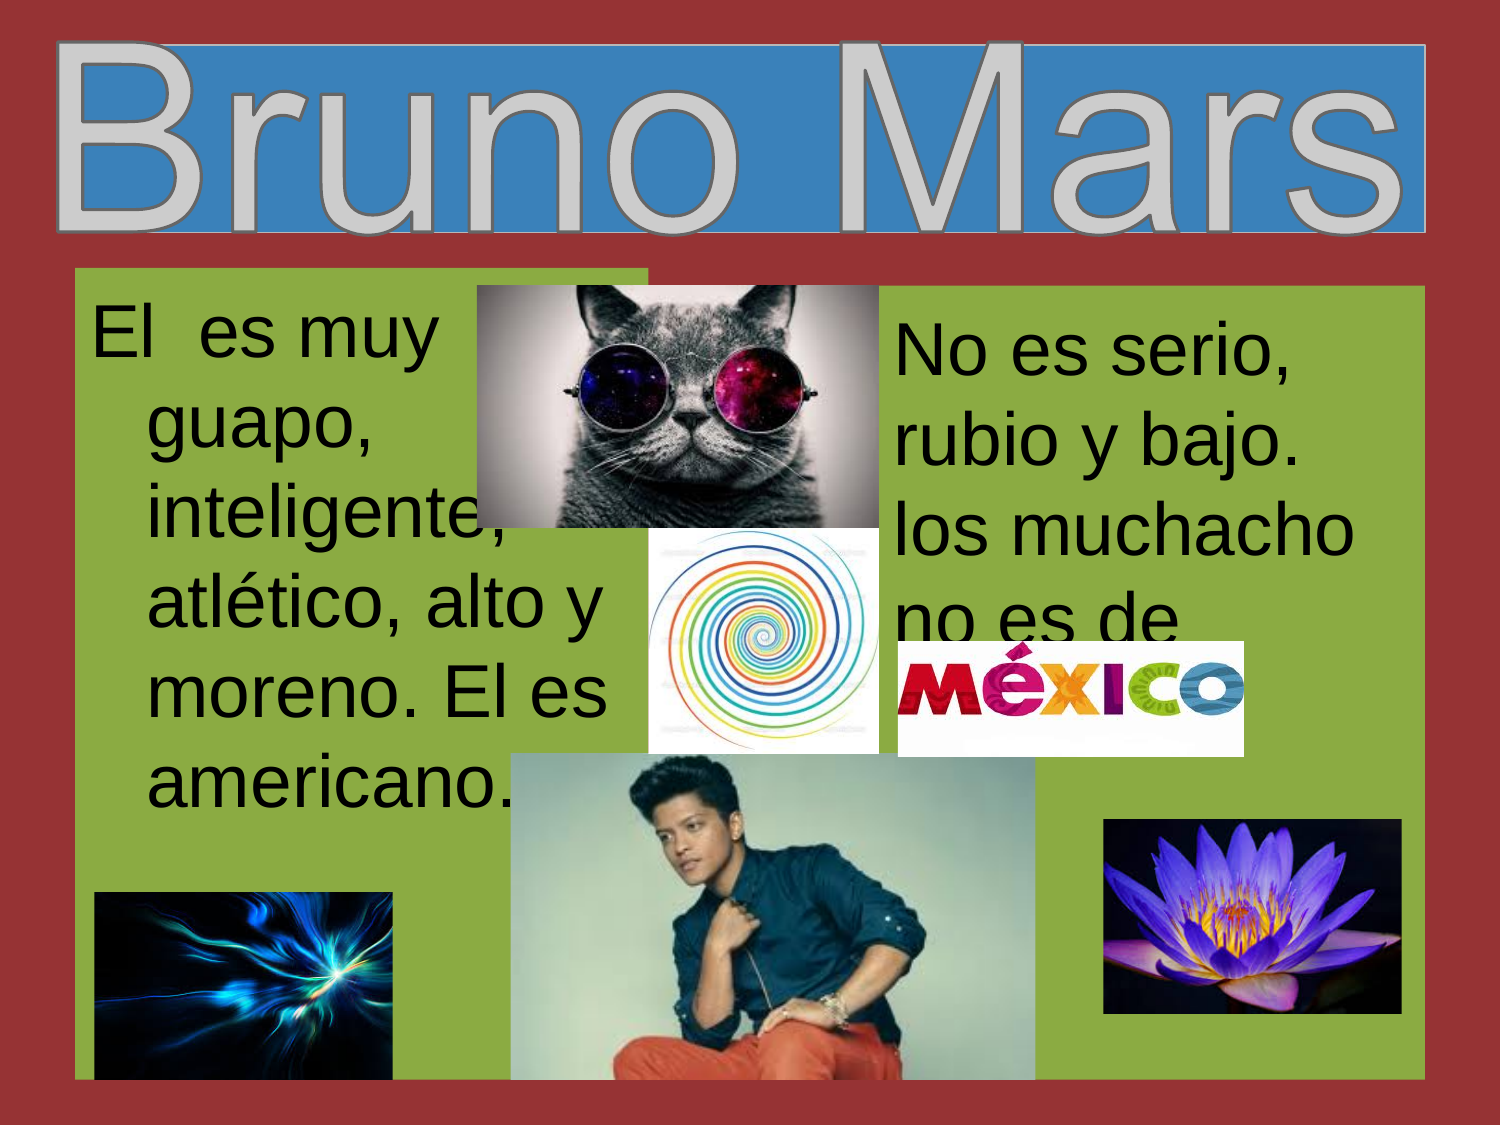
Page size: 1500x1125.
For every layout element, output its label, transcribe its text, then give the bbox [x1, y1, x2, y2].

text_box [1103, 819, 1402, 1014]
text_box [648, 528, 879, 754]
text_box [476, 285, 879, 529]
text_box [94, 892, 393, 1080]
text_box [469, 91, 582, 232]
text_box [608, 91, 738, 236]
text_box [232, 91, 308, 232]
text_box No es serio, rubio y bajo. los muchacho no es de mexico. [879, 285, 1425, 1080]
title [75, 45, 1425, 233]
text_box [320, 94, 433, 236]
text_box [897, 641, 1244, 757]
list El es muy guapo, inteligente, atlético, alto y moreno. El es americano. [75, 267, 649, 1080]
text_box [1286, 91, 1402, 236]
text_box [510, 753, 1036, 1080]
text_box [1207, 91, 1283, 232]
text_box [1052, 91, 1179, 236]
text_box [57, 41, 202, 232]
text_box [840, 41, 1023, 232]
